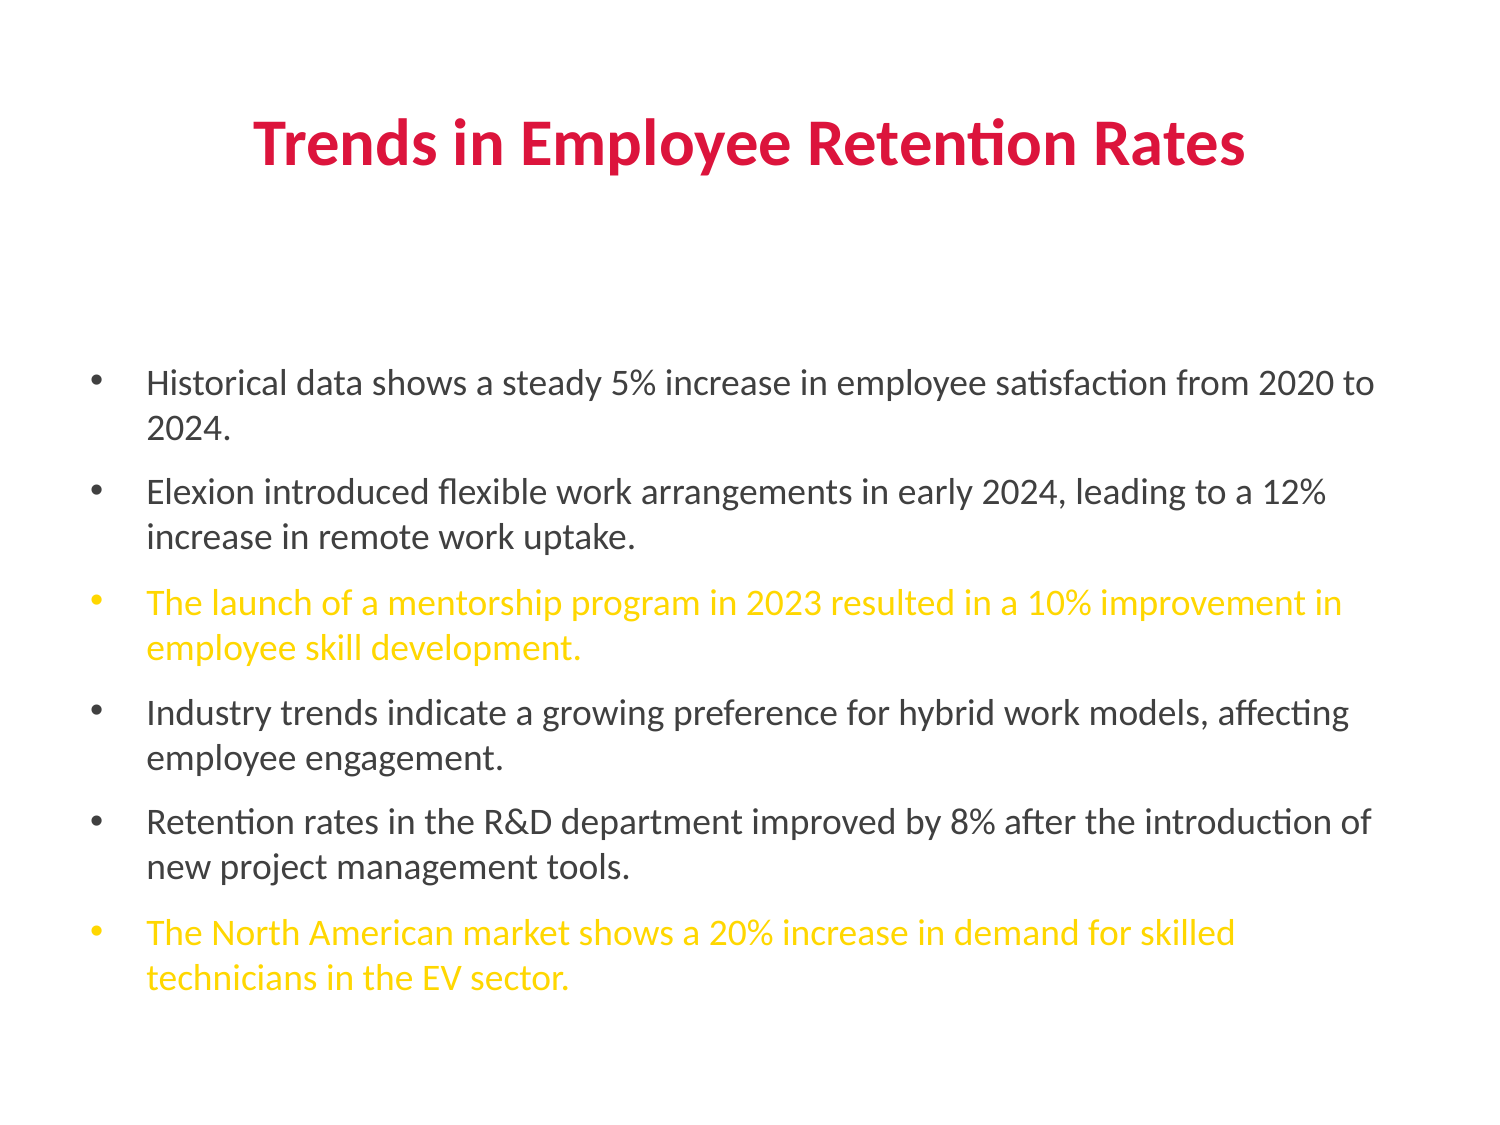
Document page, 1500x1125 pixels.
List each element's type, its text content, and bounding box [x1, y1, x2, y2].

title Trends in Employee Retention Rates [75, 45, 1425, 233]
list Historical data shows a steady 5% increase in employee satisfaction from 2020 to 2024. Elexion introduced flexible work arrangements in early 2024, leading to a 12% increase in remote work uptake. The launch of a mentorship program in 2023 resulted in a 10% improvement in employee skill development. Industry trends indicate a growing preference for hybrid work models, affecting employee engagement. Retention rates in the R&D department improved by 8% after the introduction of new project management tools. The North American market shows a 20% increase in demand for skilled technicians in the EV sector. [75, 262, 1425, 1005]
